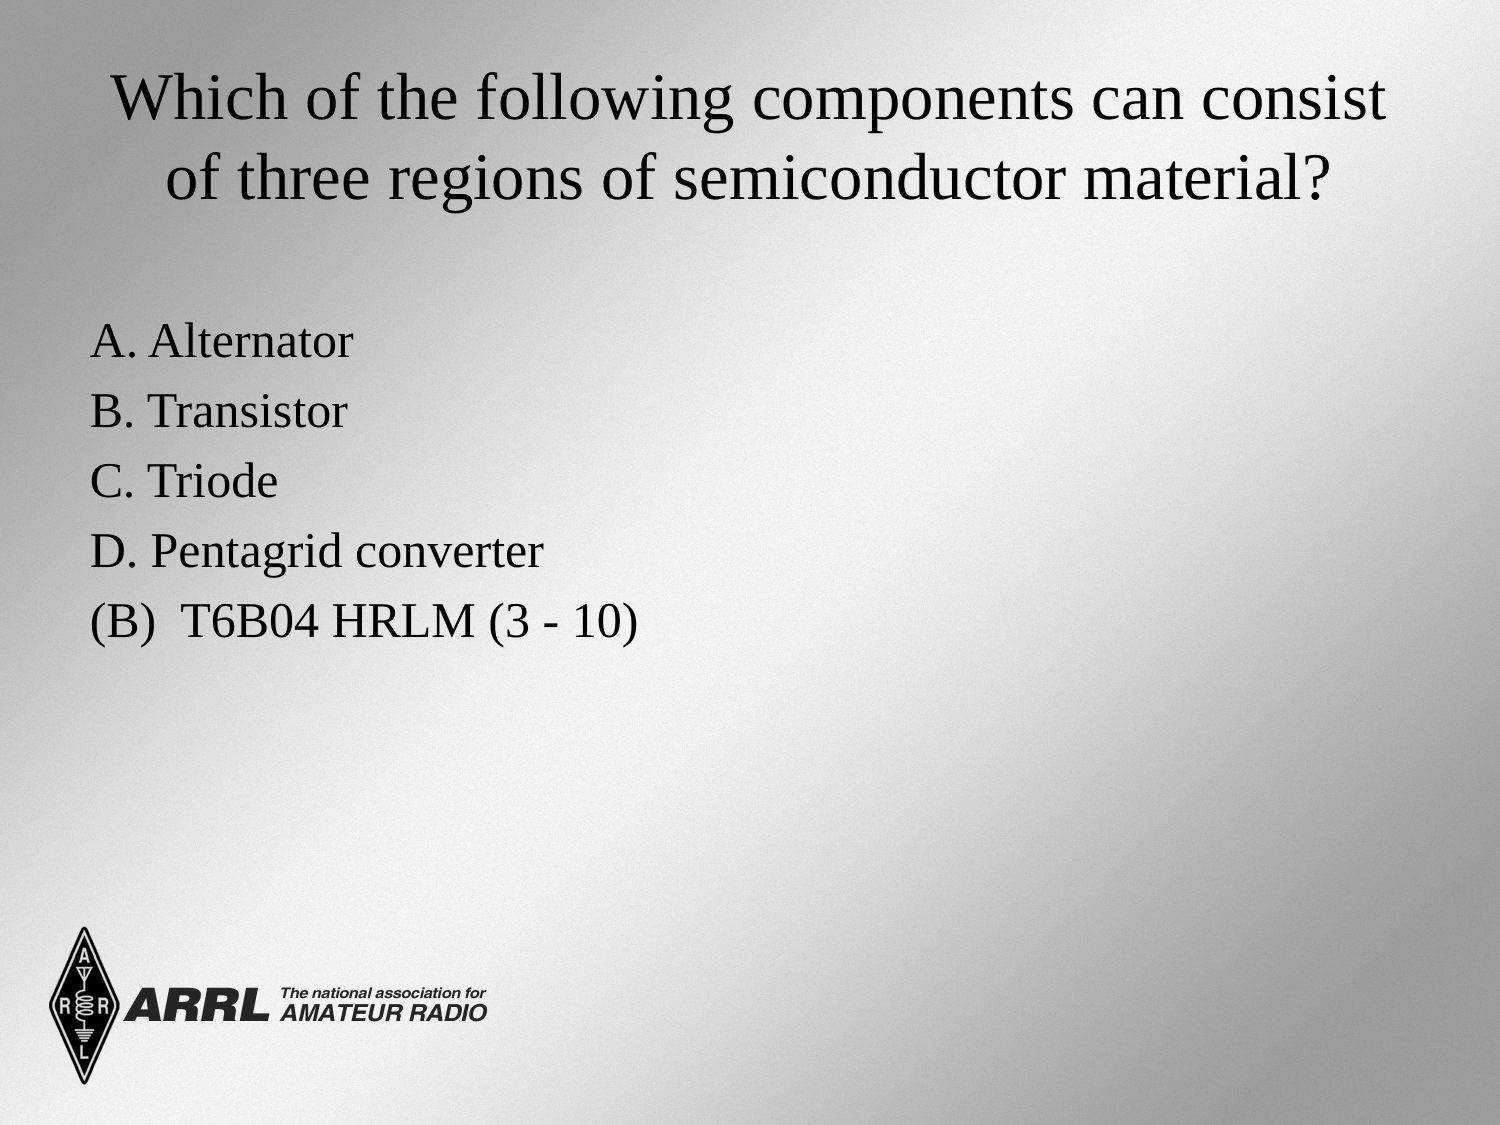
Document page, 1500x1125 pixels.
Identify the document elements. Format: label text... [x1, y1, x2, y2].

picture [0, 0, 1500, 1125]
title Which of the following components can consist of three regions of semiconductor material? [75, 45, 1425, 233]
list A. Alternator B. Transistor C. Triode D. Pentagrid converter (B) T6B04 HRLM (3 - 10) [75, 299, 1425, 1005]
